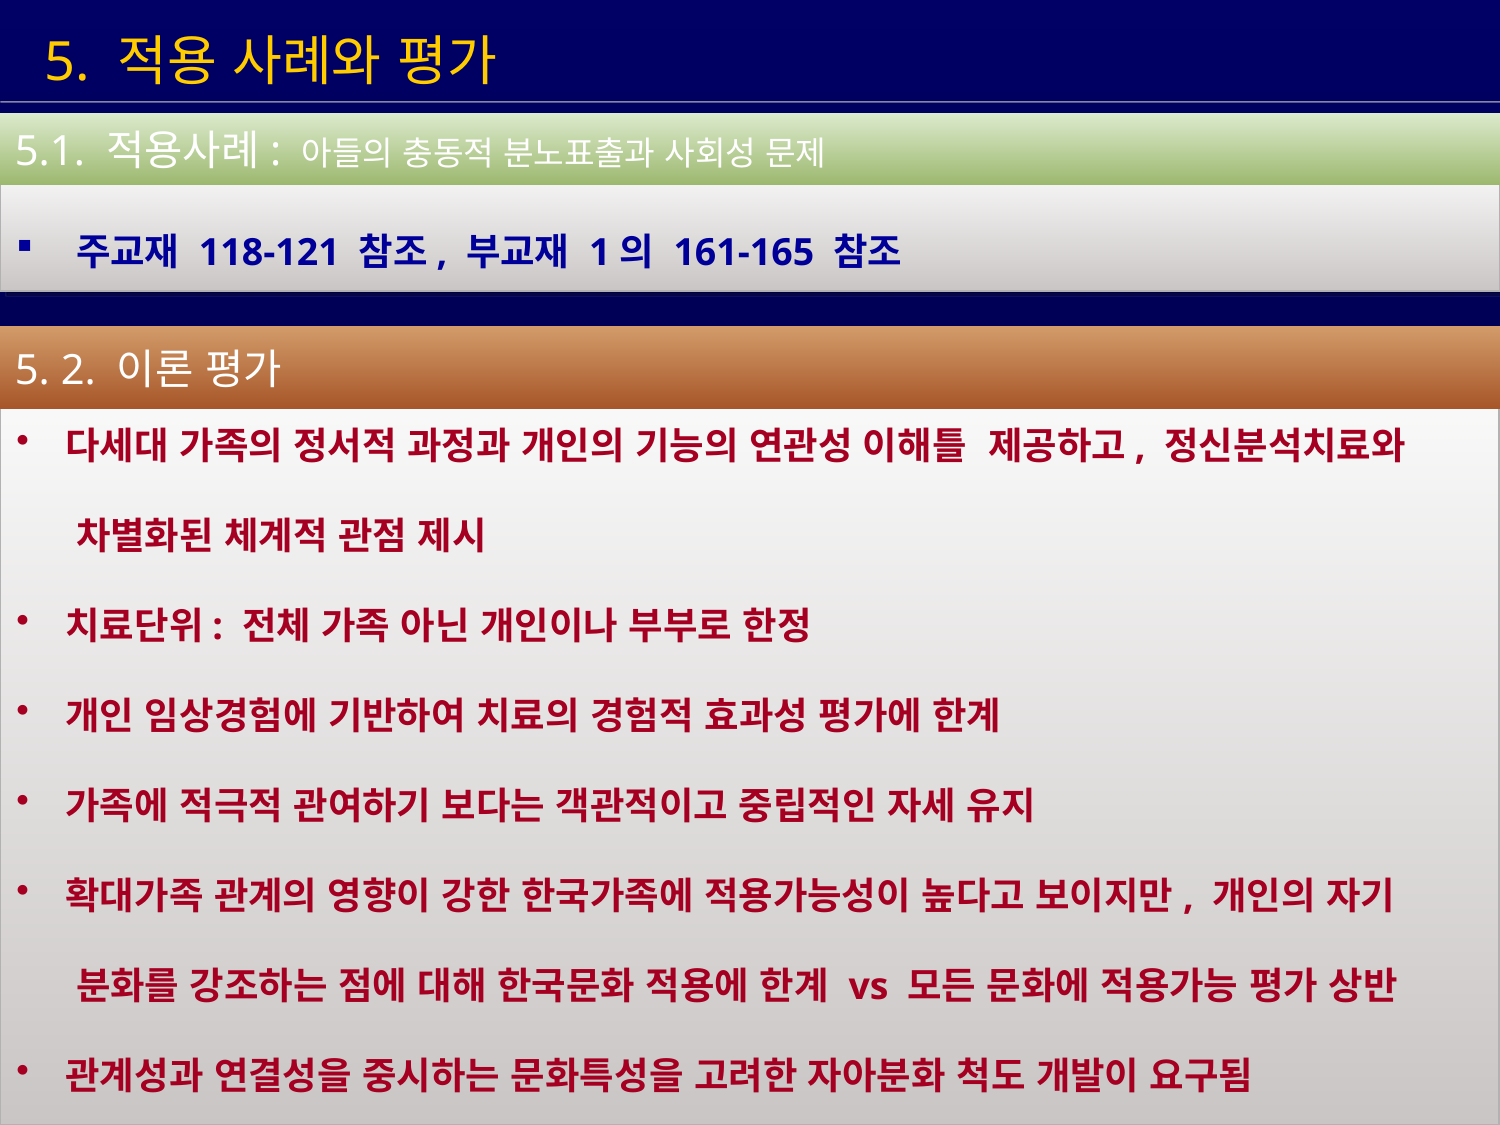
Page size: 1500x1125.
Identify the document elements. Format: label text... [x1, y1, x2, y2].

text_box 5. 2. 이론 평가 [0, 326, 1500, 409]
text_box 다세대 가족의 정서적 과정과 개인의 기능의 연관성 이해틀 제공하고, 정신분석치료와 차별화된 체계적 관점 제시 치료단위: 전체 가족 아닌 개인이나 부부로 한정 개인 임상경험에 기반하여 치료의 경험적 효과성 평가에 한계 가족에 적극적 관여하기 보다는 객관적이고 중립적인 자세 유지 확대가족 관계의 영향이 강한 한국가족에 적용가능성이 높다고 보이지만, 개인의 자기 분화를 강조하는 점에 대해 한국문화 적용에 한계 vs 모든 문화에 적용가능 평가 상반 관계성과 연결성을 중시하는 문화특성을 고려한 자아분화 척도 개발이 요구됨 [0, 409, 1500, 1125]
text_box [0, 113, 1500, 291]
text_box 5. 적용 사례와 평가 [29, 19, 513, 99]
